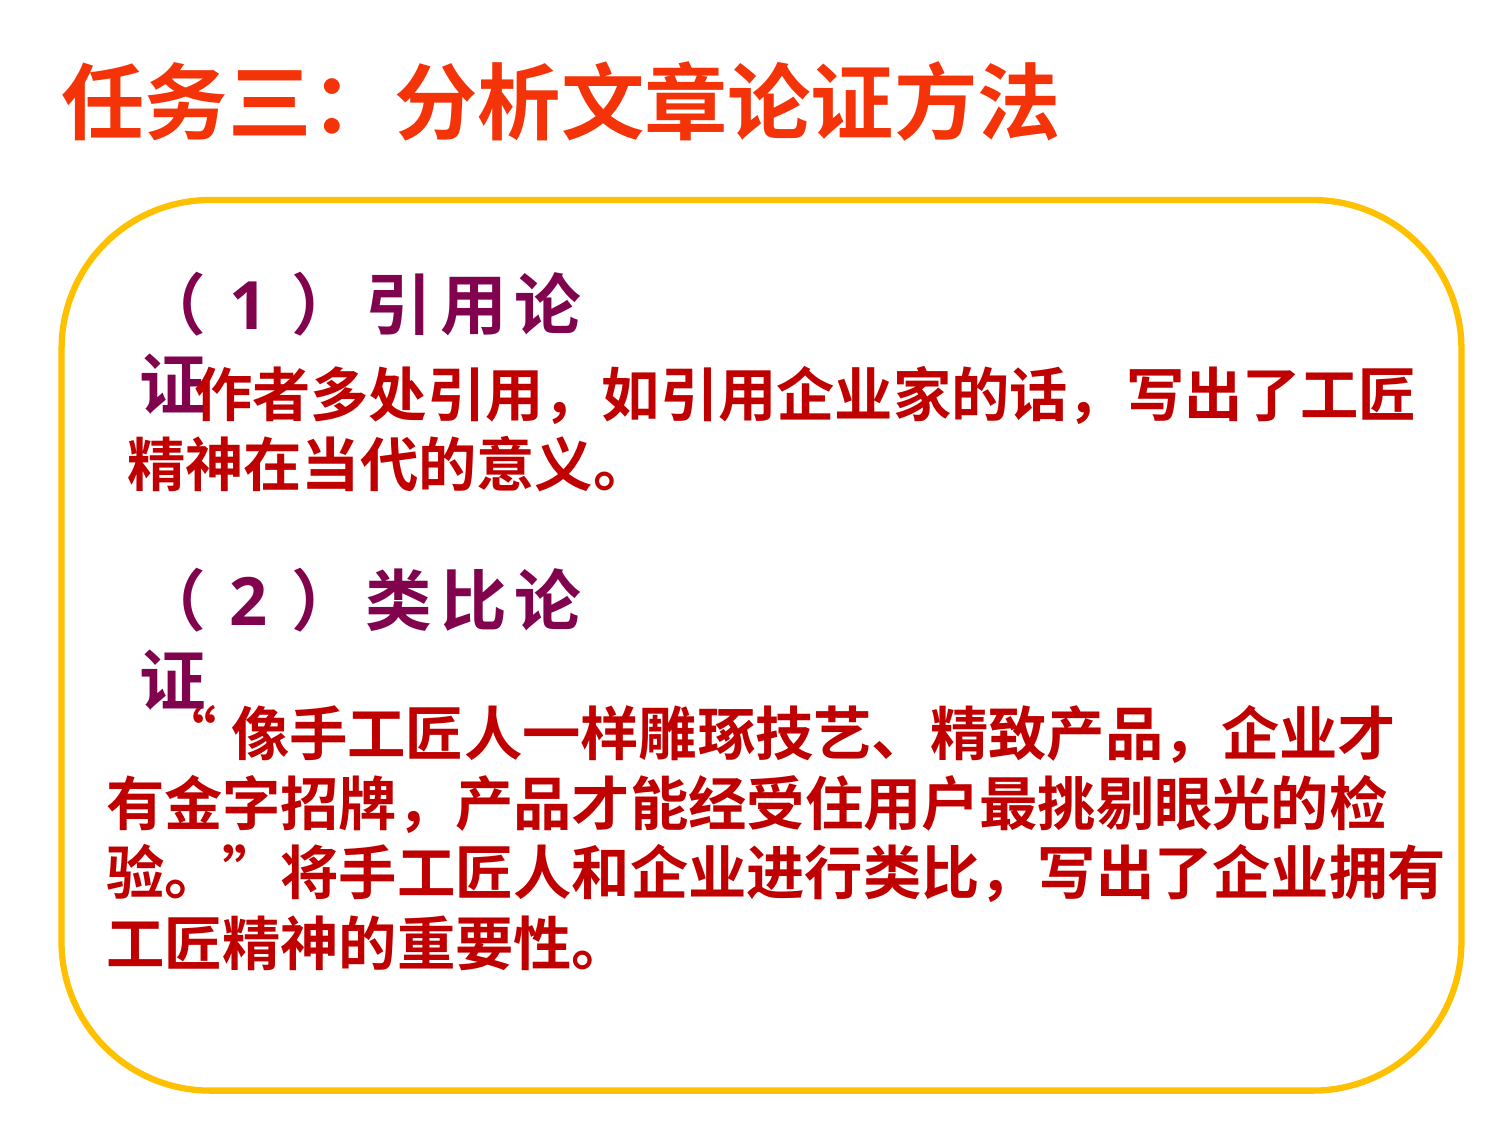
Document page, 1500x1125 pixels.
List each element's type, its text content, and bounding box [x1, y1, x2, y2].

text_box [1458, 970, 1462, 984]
text_box 作者多处引用，如引用企业家的话，写出了工匠精神在当代的意义。 [112, 350, 1441, 506]
text_box （1）引用论证 [124, 255, 596, 350]
text_box 任务三：分析文章论证方法 [46, 42, 1076, 158]
text_box [59, 197, 1464, 1093]
text_box （2）类比论证 [124, 551, 596, 727]
